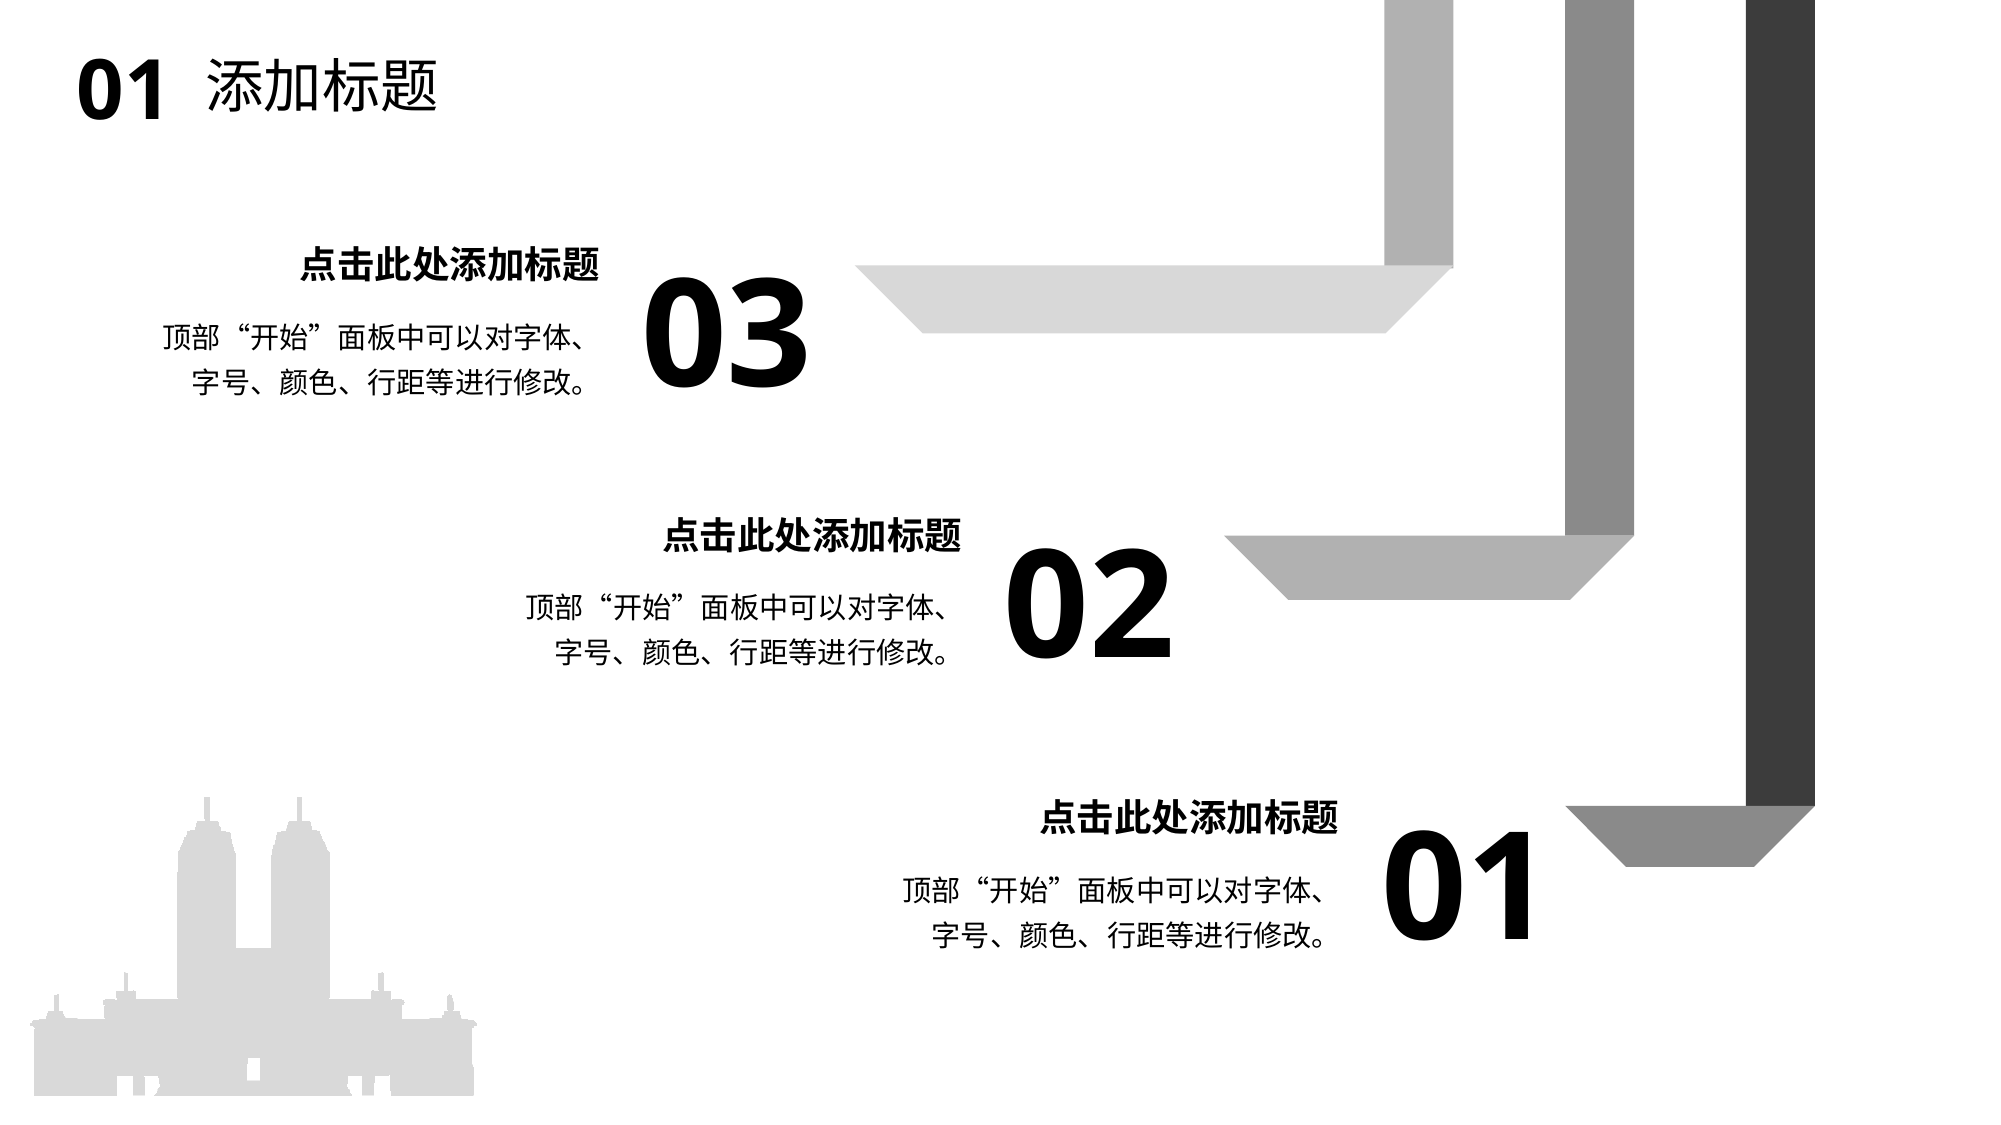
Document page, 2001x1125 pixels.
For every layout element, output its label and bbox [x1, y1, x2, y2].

text_box [1576, 805, 1816, 867]
text_box [854, 265, 1454, 334]
text_box [138, 175, 836, 404]
text_box [500, 445, 1199, 675]
text_box [1565, 0, 1635, 535]
text_box [877, 728, 1576, 957]
text_box [1384, 0, 1454, 265]
text_box [1745, 0, 1815, 805]
text_box [1224, 535, 1635, 600]
text_box [61, 39, 498, 137]
picture [30, 797, 477, 1096]
